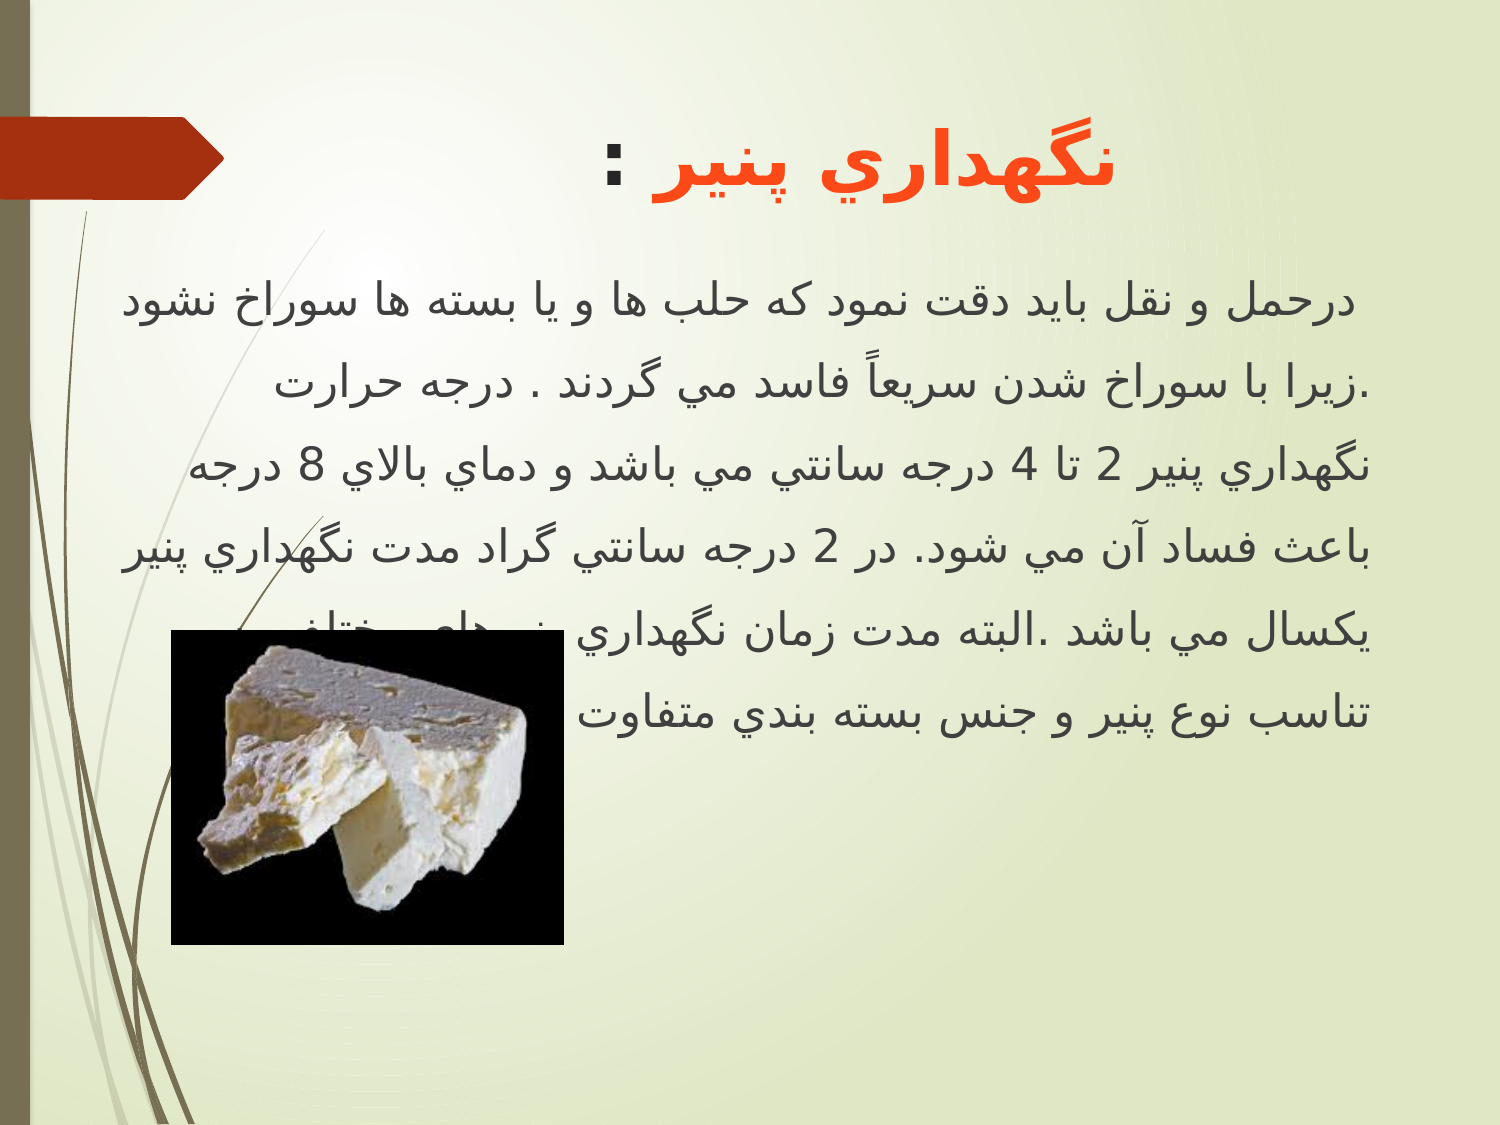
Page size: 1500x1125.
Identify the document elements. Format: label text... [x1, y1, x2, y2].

picture [170, 630, 564, 945]
title نگهداري پنير : [319, 102, 1400, 152]
list درحمل و نقل بايد دقت نمود كه حلب ها و يا بسته ها سوراخ نشود .زيرا با سوراخ شدن سريعاً فاسد مي گردند . درجه حرارت نگهداري پنير 2 تا 4 درجه سانتي مي باشد و دماي بالاي 8 درجه باعث فساد آن مي شود. در 2 درجه سانتي گراد مدت نگهداري پنير يكسال مي باشد .البته مدت زمان نگهداري پنيرهاي مختلف به تناسب نوع پنير و جنس بسته بندي متفاوت است . [93, 152, 1444, 895]
